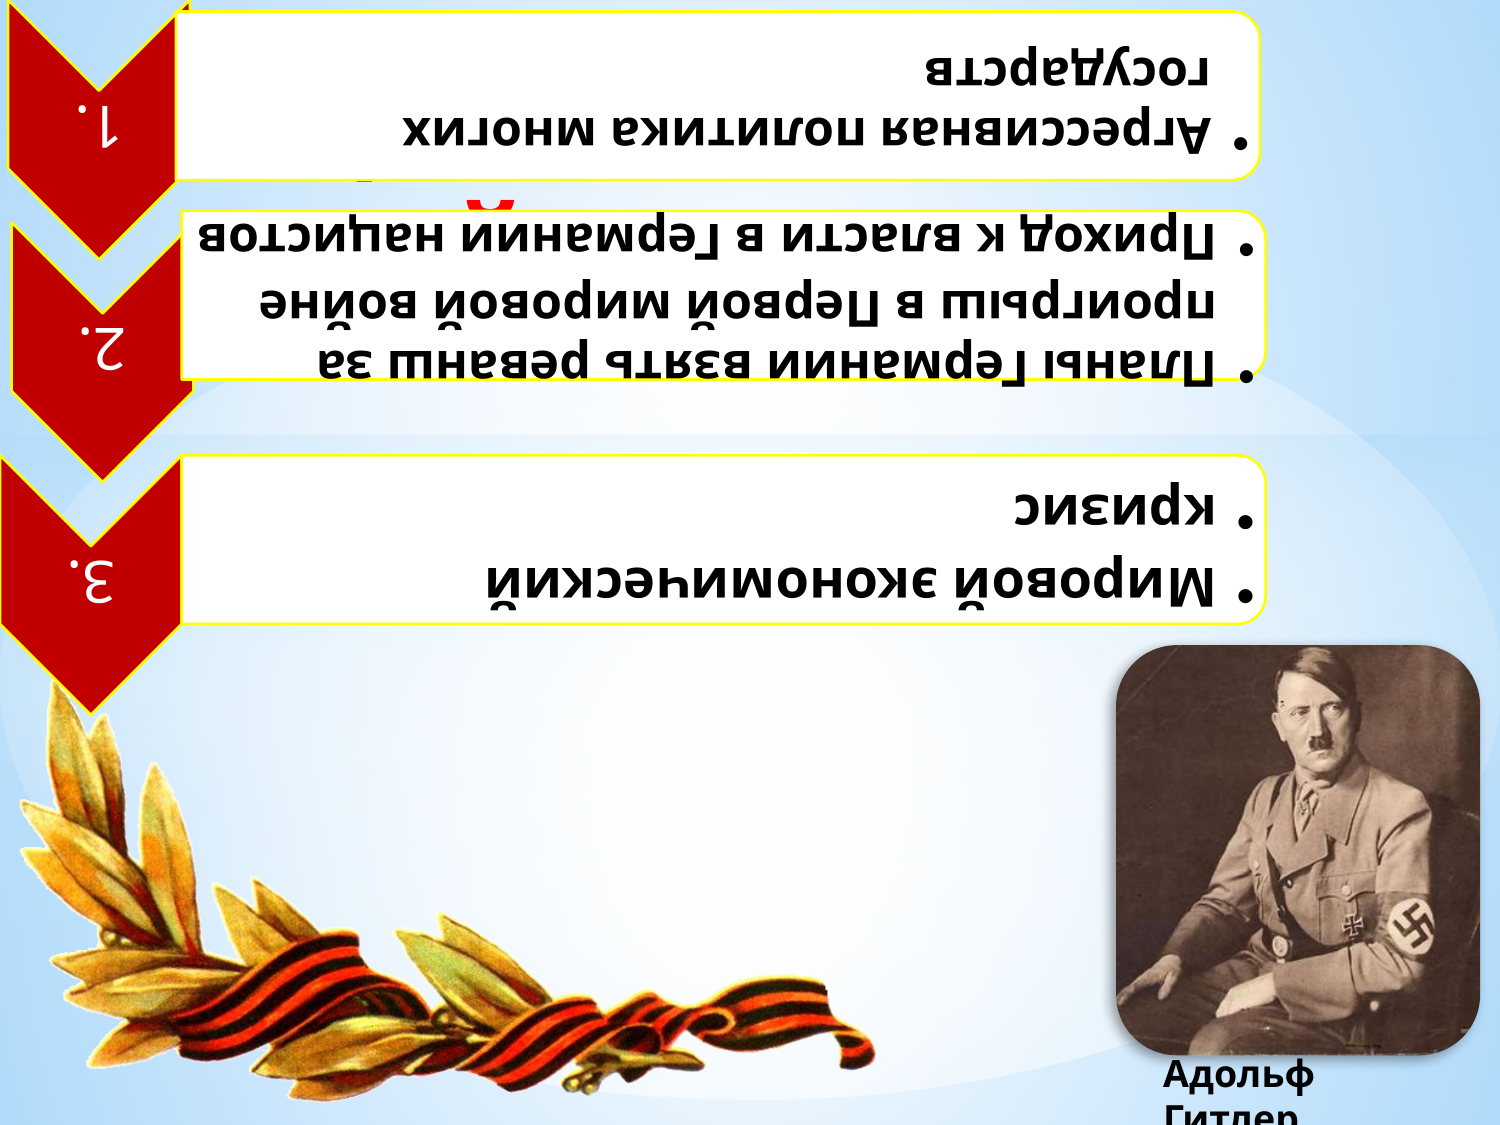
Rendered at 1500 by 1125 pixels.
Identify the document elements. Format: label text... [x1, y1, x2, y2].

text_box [111, 266, 1379, 983]
picture [1115, 644, 1481, 1056]
text_box Адольф Гитлер [1148, 1066, 1466, 1125]
picture [0, 644, 950, 1125]
title Причины войны: [46, 182, 938, 306]
